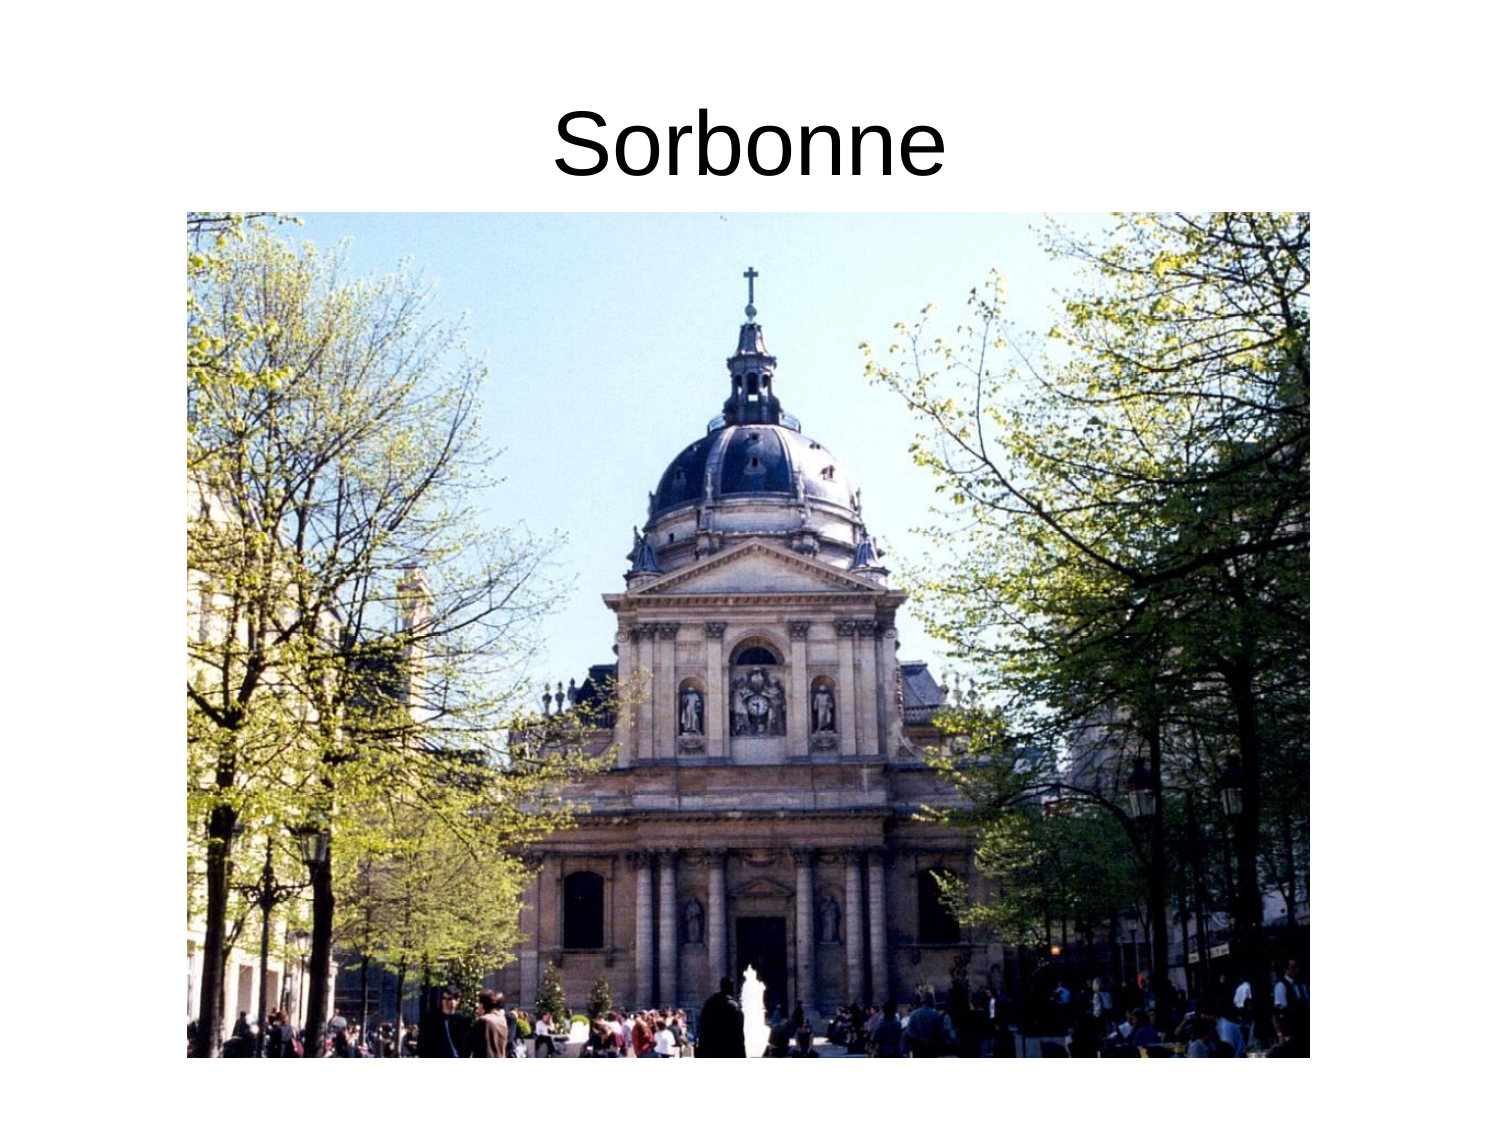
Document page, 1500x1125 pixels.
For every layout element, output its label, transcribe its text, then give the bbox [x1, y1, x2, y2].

title Sorbonne [75, 45, 1425, 233]
picture [187, 212, 1310, 1058]
